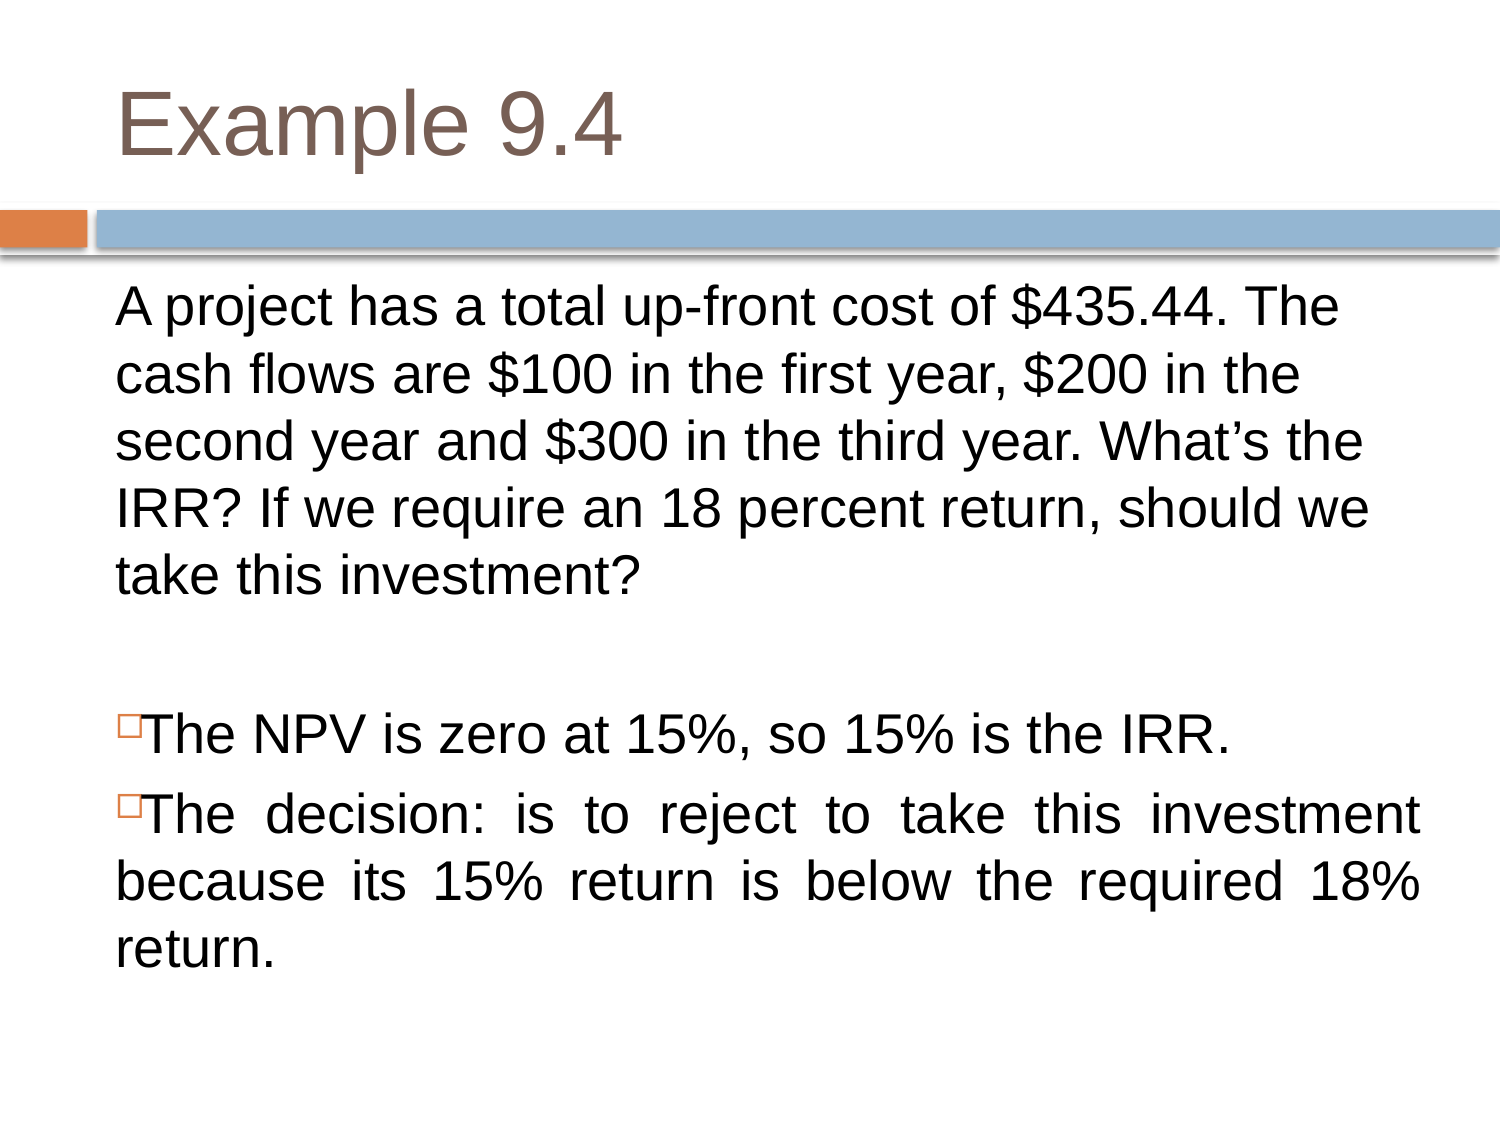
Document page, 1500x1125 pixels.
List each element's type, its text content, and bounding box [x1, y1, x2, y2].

list A project has a total up-front cost of $435.44. The cash flows are $100 in the first year, $200 in the second year and $300 in the third year. What’s the IRR? If we require an 18 percent return, should we take this investment? The NPV is zero at 15%, so 15% is the IRR. The decision: is to reject to take this investment because its 15% return is below the required 18% return. [100, 262, 1438, 1000]
title Example 9.4 [100, 37, 1438, 200]
